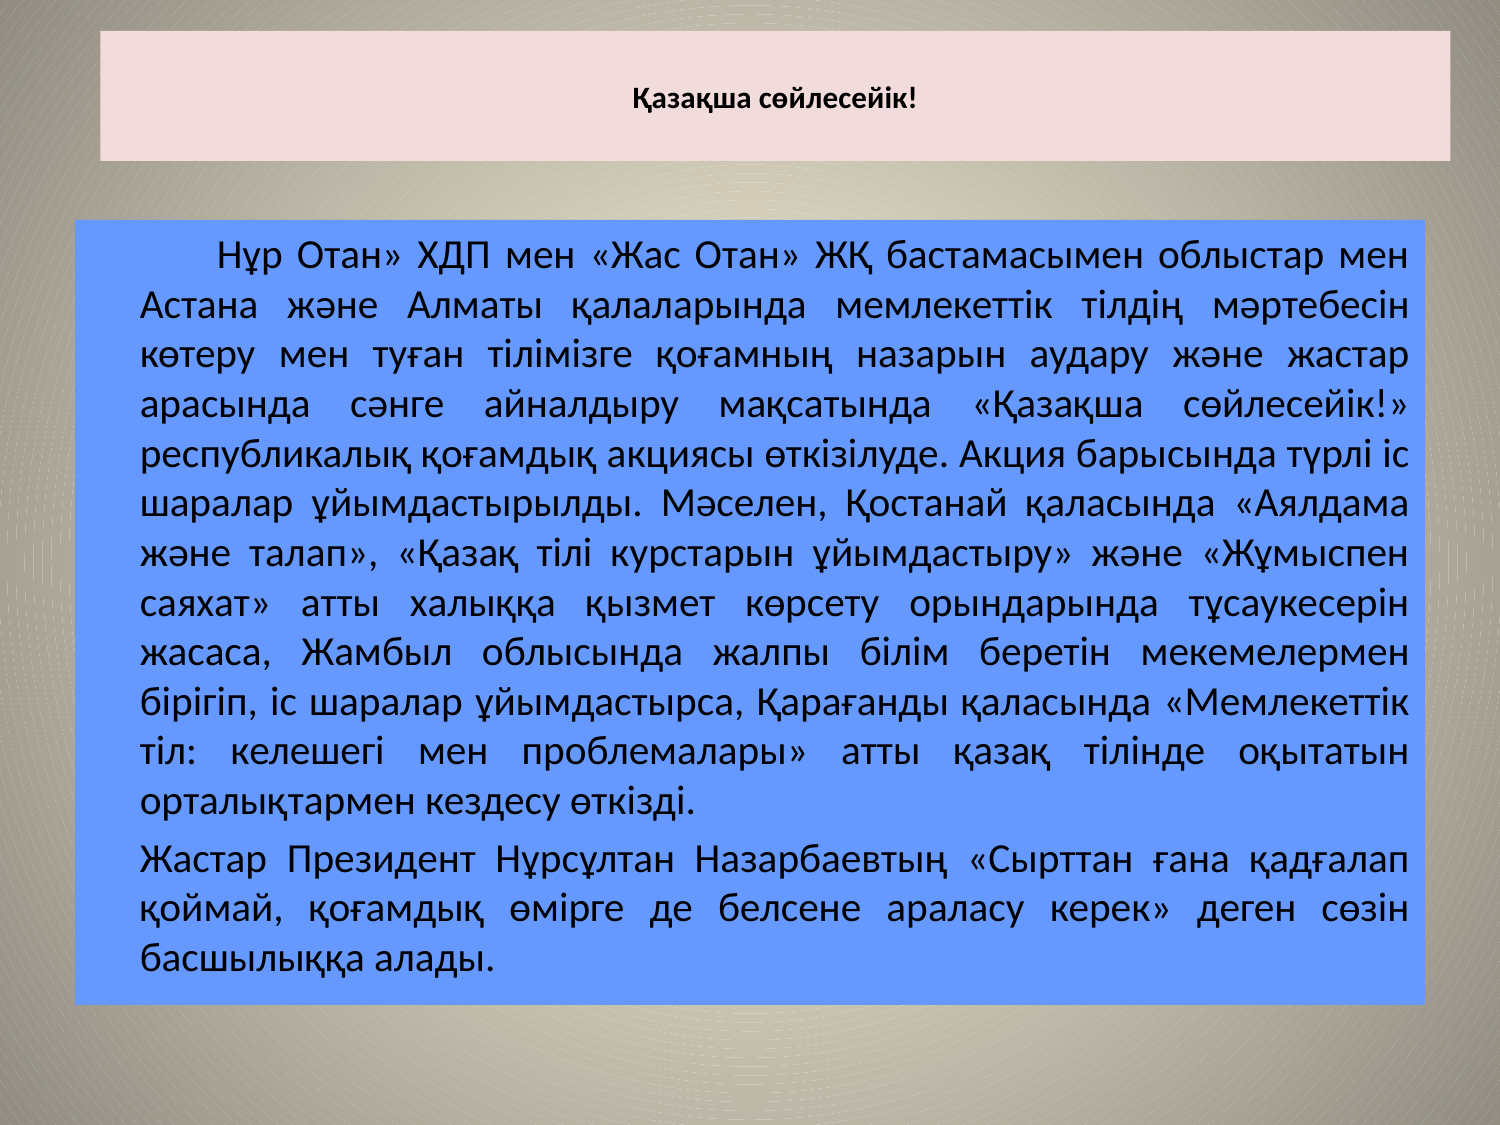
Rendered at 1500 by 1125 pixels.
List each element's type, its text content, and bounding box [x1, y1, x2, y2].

list Нұр Отан» ХДП мен «Жас Отан» ЖҚ бастамасымен облыстар мен Астана және Алматы қалаларында мемлекеттік тілдің мәртебесін көтеру мен туған тілімізге қоғамның назарын аудару және жастар арасында сәнге айналдыру мақсатында «Қазақша сөйлесейік!» республикалық қоғамдық акциясы өткізілуде. Акция барысында түрлі іс шаралар ұйымдастырылды. Мәселен, Қостанай қаласында «Аялдама және талап», «Қазақ тілі курстарын ұйымдастыру» және «Жұмыспен саяхат» атты халыққа қызмет көрсету орындарында тұсаукесерін жасаса, Жамбыл облысында жалпы білім беретін мекемелермен бірігіп, іс шаралар ұйымдастырса, Қарағанды қаласында «Мемлекеттік тіл: келешегі мен проблемалары» атты қазақ тілінде оқытатын орталықтармен кездесу өткізді. Жастар Президент Нұрсұлтан Назарбаевтың «Сырттан ғана қадғалап қоймай, қоғамдық өмірге де белсене араласу керек» деген сөзін басшылыққа алады. [75, 219, 1425, 1005]
title Қазақша сөйлесейік! [100, 30, 1451, 161]
